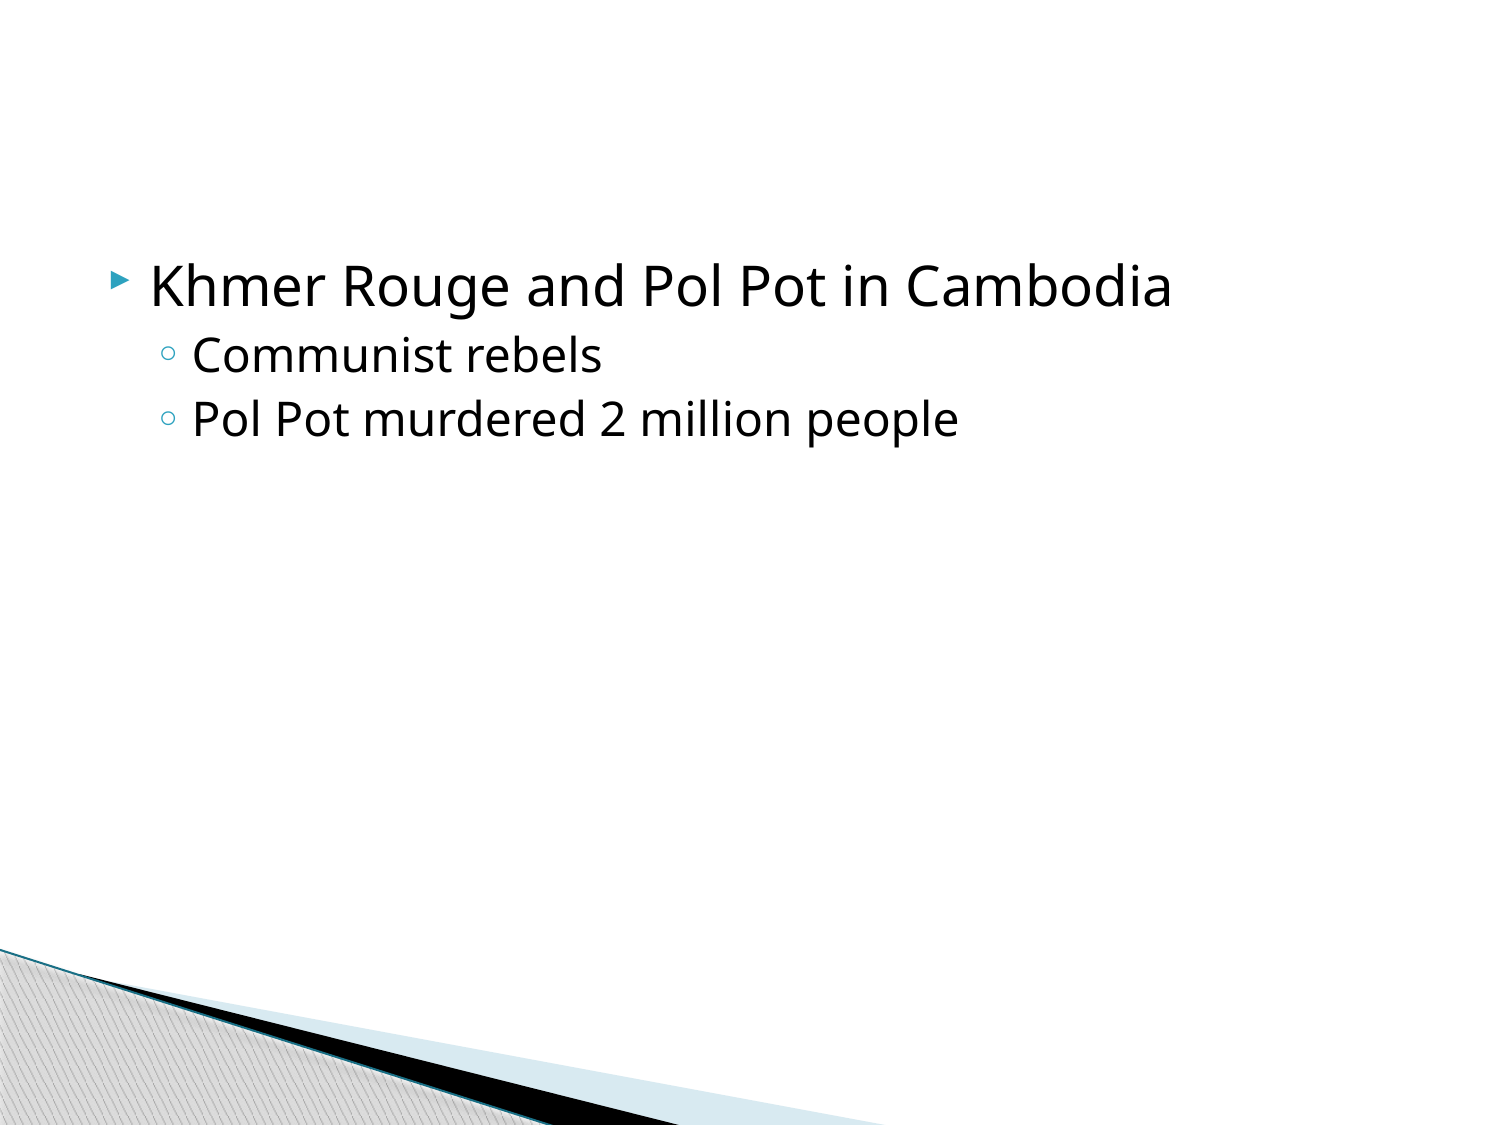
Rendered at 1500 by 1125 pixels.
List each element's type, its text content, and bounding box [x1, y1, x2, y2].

list Khmer Rouge and Pol Pot in Cambodia Communist rebels Pol Pot murdered 2 million people [75, 243, 1425, 986]
